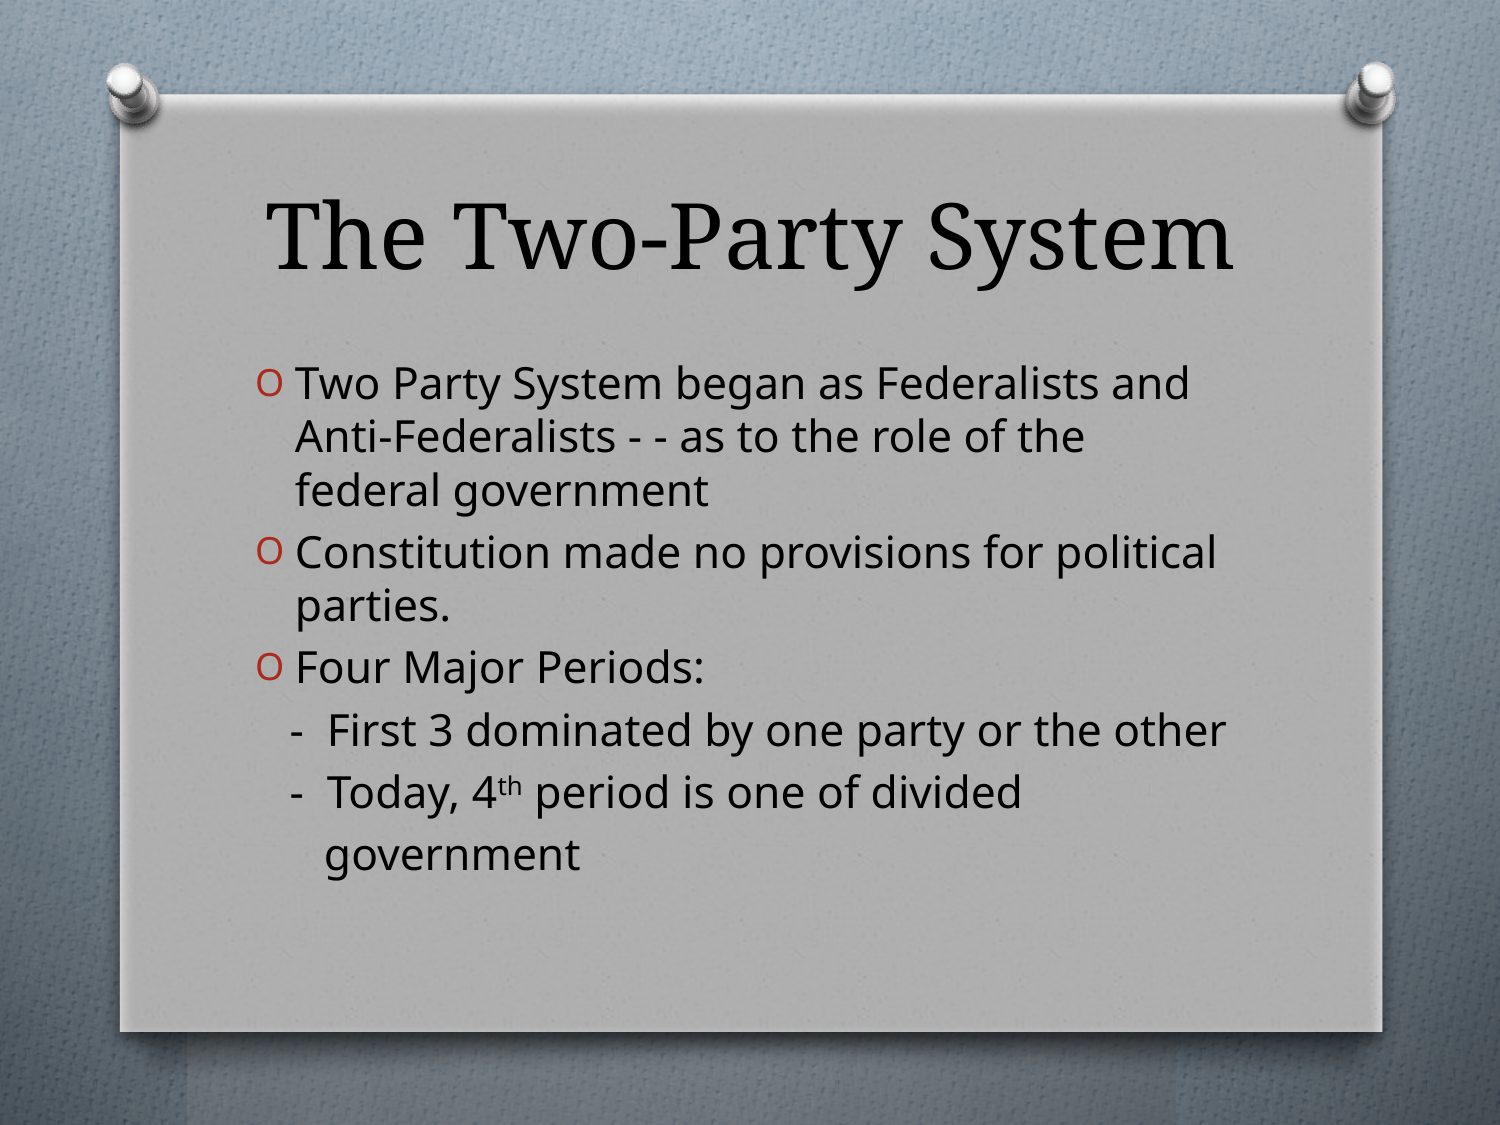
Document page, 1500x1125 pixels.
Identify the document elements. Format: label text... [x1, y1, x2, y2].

title The Two-Party System [179, 134, 1323, 332]
list Two Party System began as Federalists and Anti-Federalists - - as to the role of the federal government Constitution made no provisions for political parties. Four Major Periods: - First 3 dominated by one party or the other - Today, 4th period is one of divided government [240, 347, 1257, 939]
picture [1317, 35, 1439, 156]
picture [75, 29, 198, 153]
